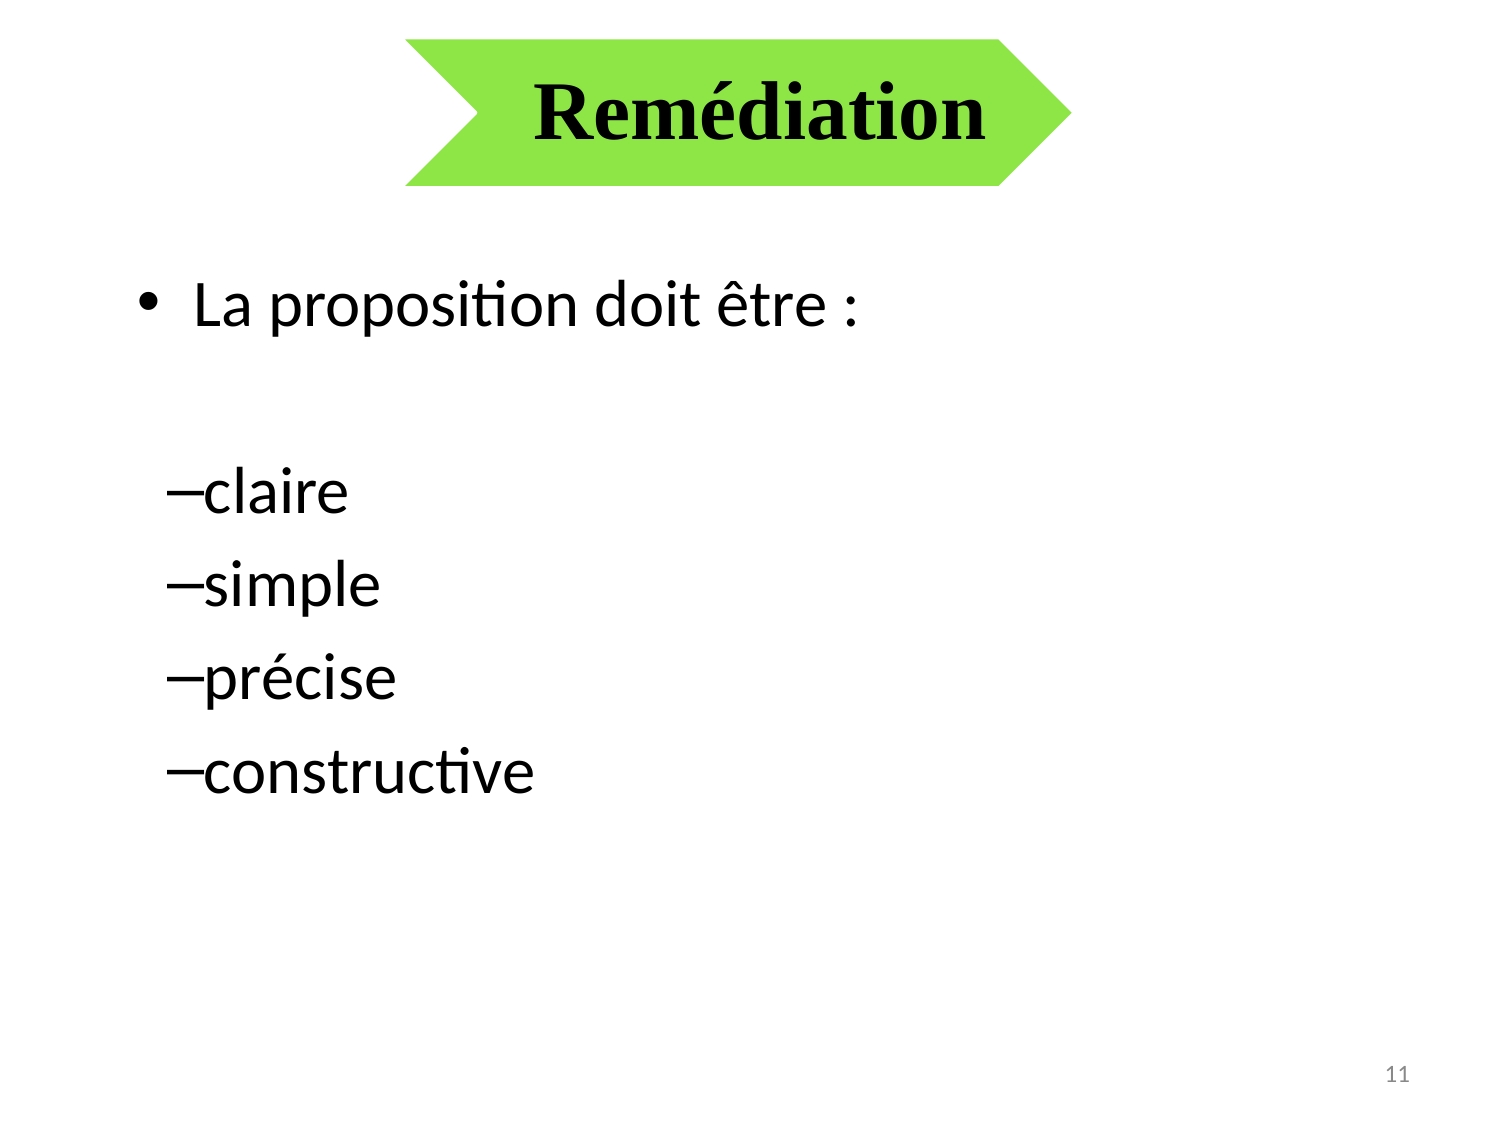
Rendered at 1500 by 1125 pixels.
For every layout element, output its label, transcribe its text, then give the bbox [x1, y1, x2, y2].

text_box La proposition doit être : claire simple précise constructive [122, 252, 1394, 1077]
slide_number 11 [1074, 1042, 1425, 1103]
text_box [399, 36, 1076, 189]
